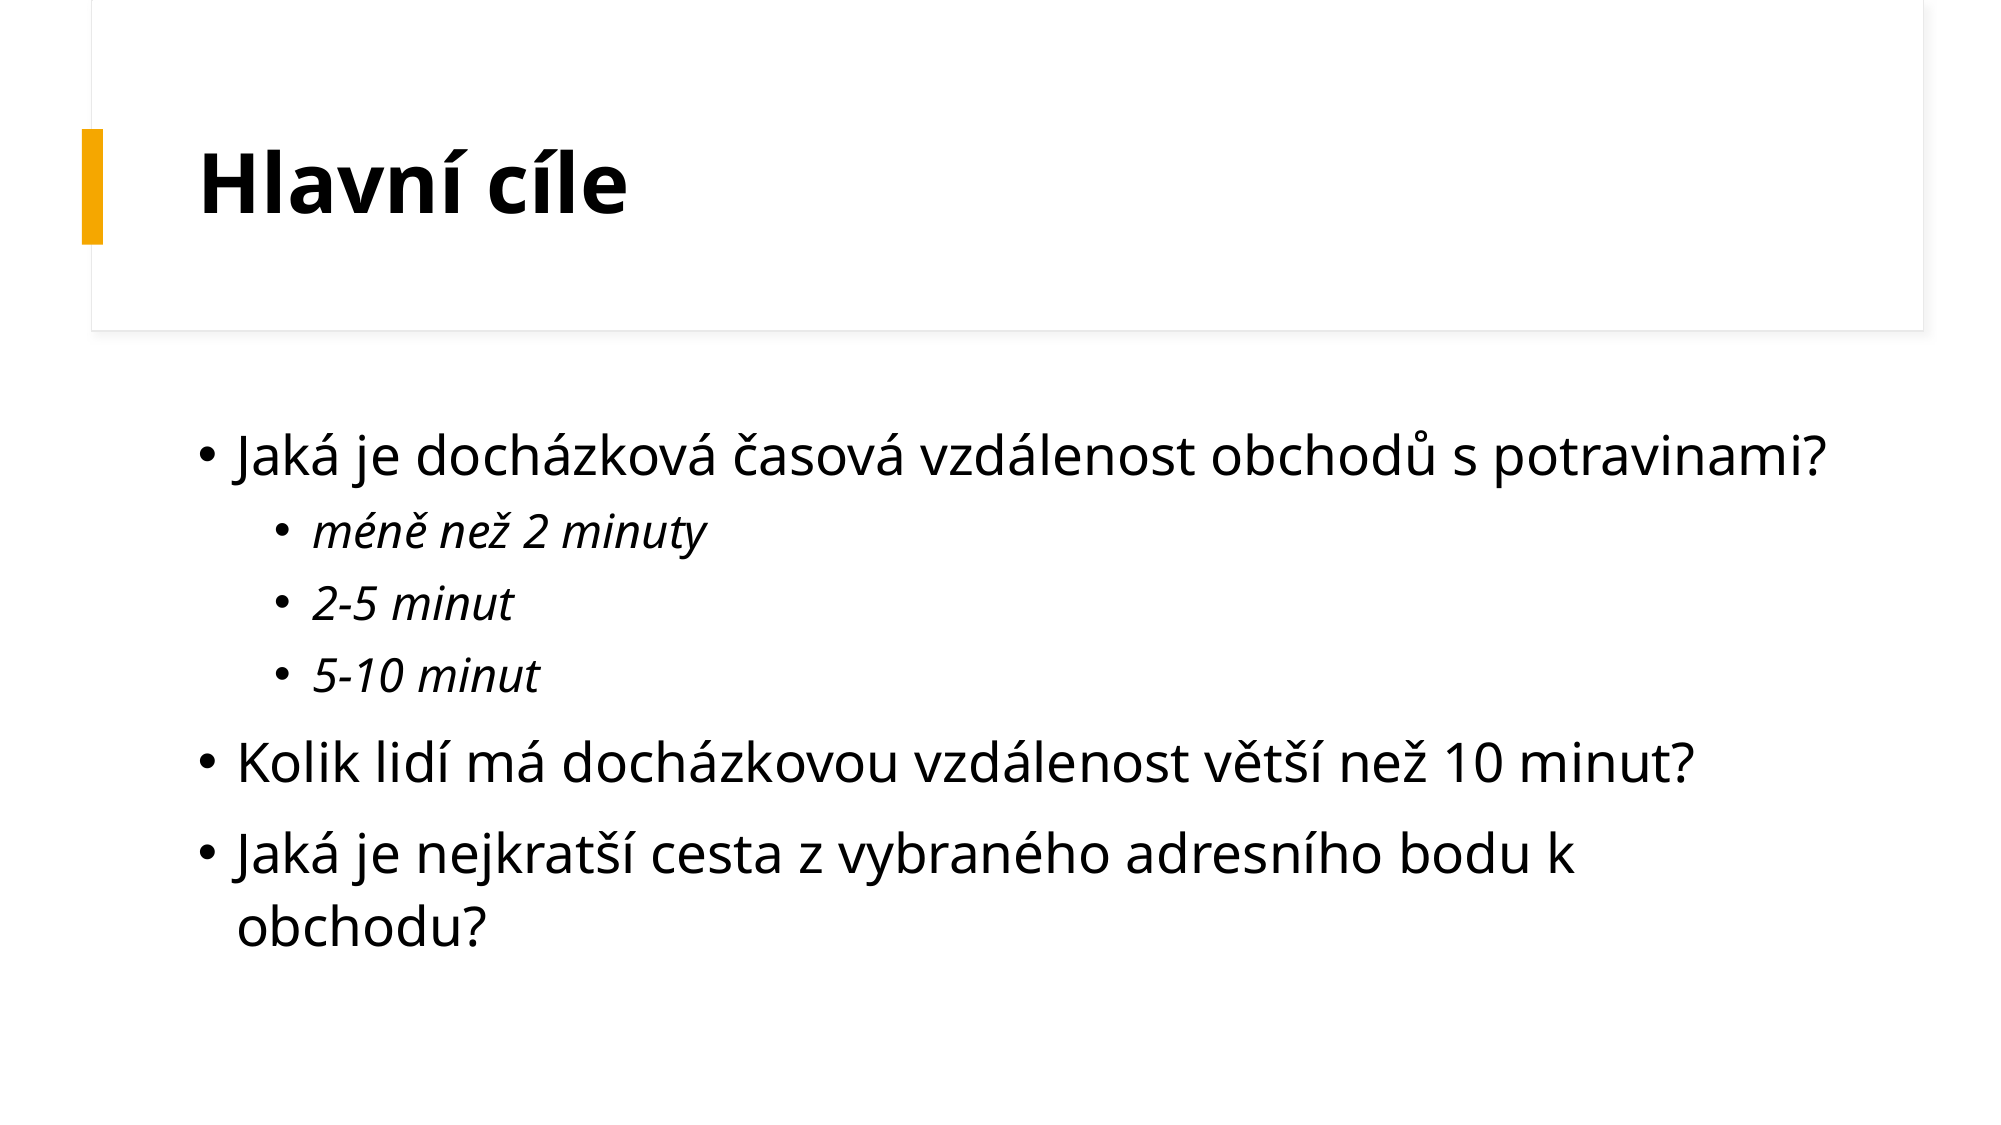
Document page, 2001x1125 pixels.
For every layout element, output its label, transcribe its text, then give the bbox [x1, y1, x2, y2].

title Hlavní cíle [183, 90, 1851, 284]
list Jaká je docházková časová vzdálenost obchodů s potravinami? méně než 2 minuty 2-5 minut 5-10 minut Kolik lidí má docházkovou vzdálenost větší než 10 minut? Jaká je nejkratší cesta z vybraného adresního bodu k obchodu? [183, 406, 1851, 1013]
